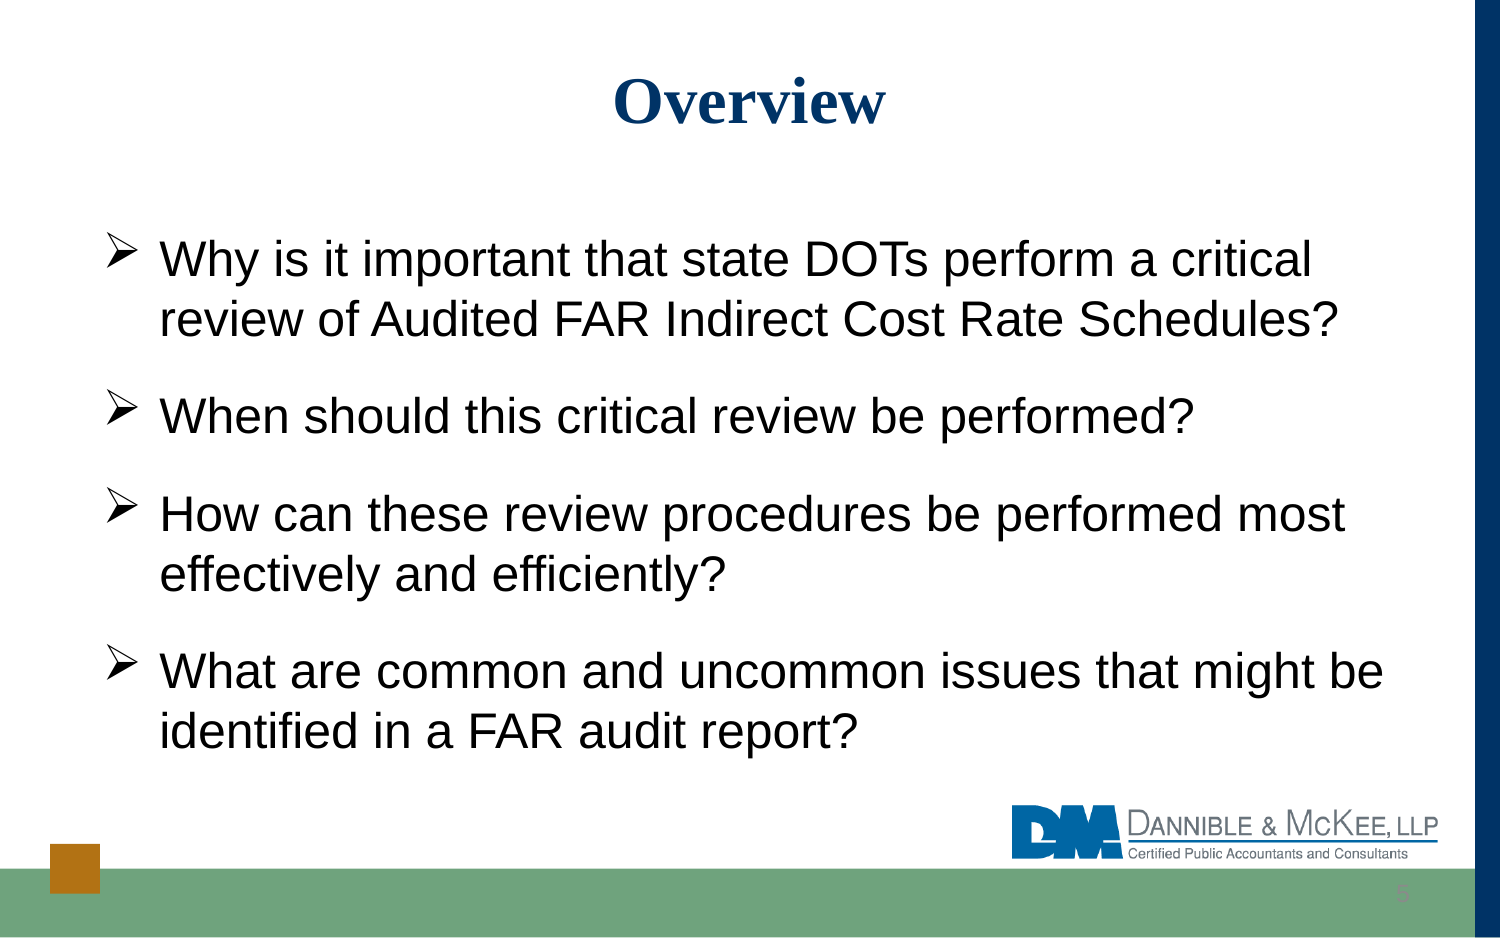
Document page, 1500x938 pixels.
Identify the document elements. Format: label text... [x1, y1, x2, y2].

slide_number 5 [1074, 868, 1425, 919]
title Overview [112, 56, 1388, 218]
list Why is it important that state DOTs perform a critical review of Audited FAR Indirect Cost Rate Schedules? When should this critical review be performed? How can these review procedures be performed most effectively and efficiently? What are common and uncommon issues that might be identified in a FAR audit report? [87, 218, 1438, 794]
picture [1012, 805, 1438, 859]
